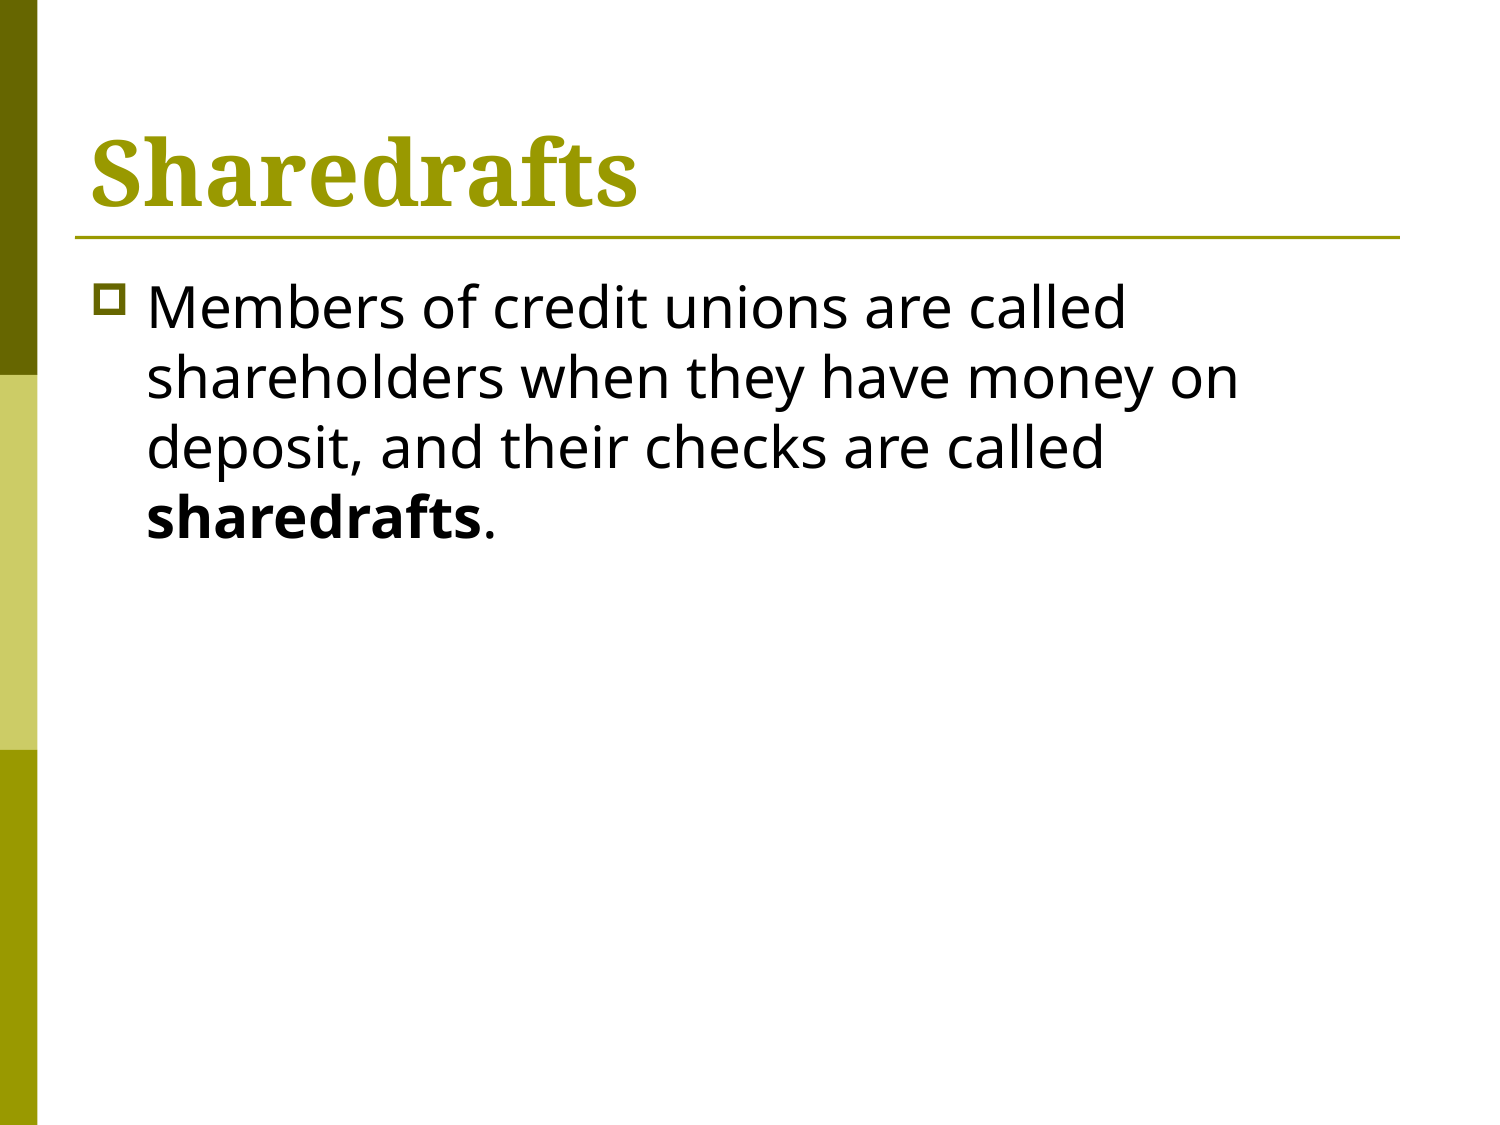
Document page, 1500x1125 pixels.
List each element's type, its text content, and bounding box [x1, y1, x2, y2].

list Members of credit unions are called shareholders when they have money on deposit, and their checks are called sharedrafts. [74, 262, 1426, 1006]
title Sharedrafts [74, 45, 1426, 233]
